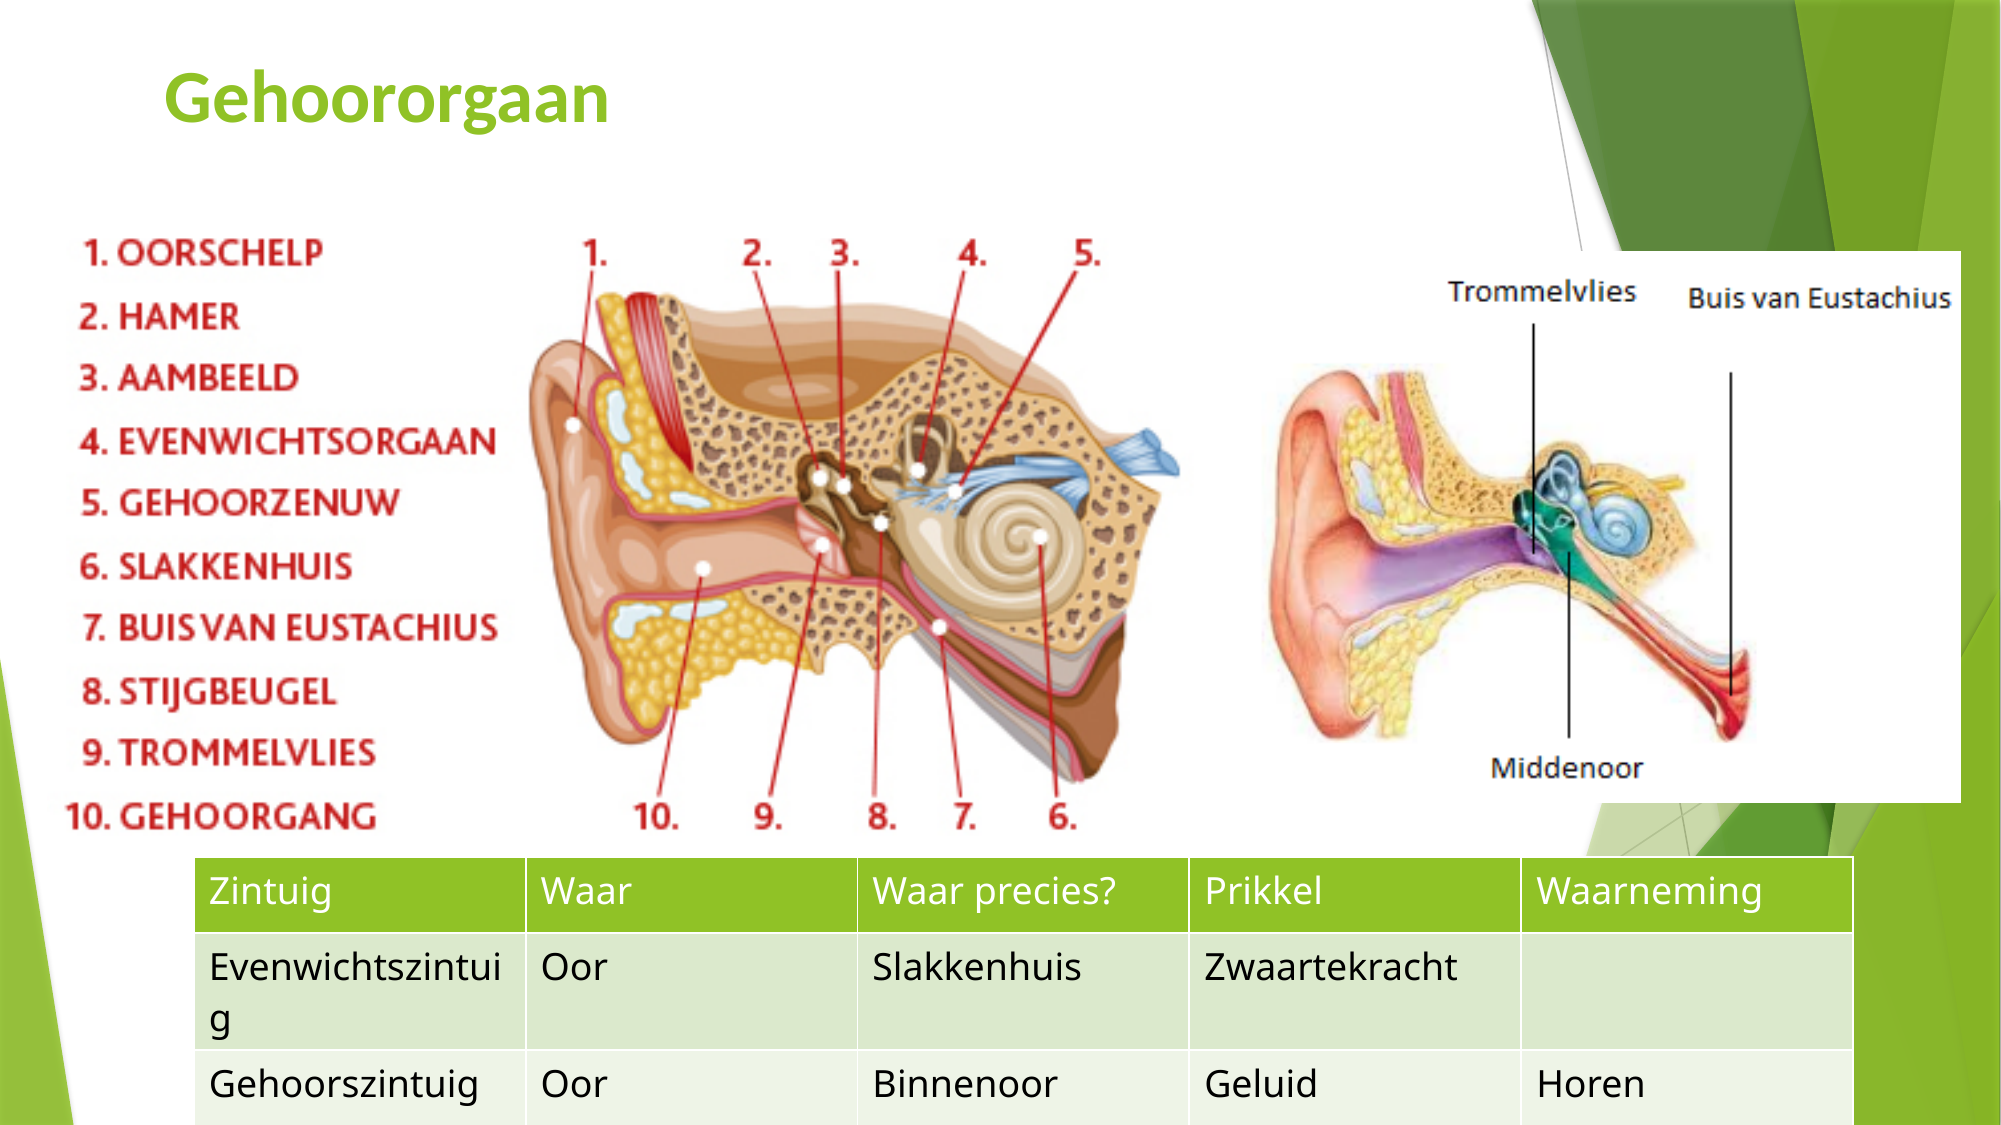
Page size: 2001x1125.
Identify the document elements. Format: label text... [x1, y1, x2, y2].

table_cell Horen [1522, 1051, 1852, 1125]
table_header Waarneming [1522, 858, 1852, 932]
title Gehoororgaan [149, 40, 1851, 186]
table_cell Gehoorszintuig [195, 1051, 525, 1125]
picture [1226, 250, 1961, 804]
table_cell Binnenoor [858, 1051, 1188, 1125]
table_cell Zwaartekracht [1190, 934, 1520, 1049]
table_cell Oor [527, 934, 857, 1049]
table_cell Slakkenhuis [858, 934, 1188, 1049]
table_cell [1522, 934, 1852, 1049]
table_header Waar precies? [858, 886, 1188, 932]
table_header Waar [527, 886, 857, 932]
table_header Zintuig [195, 886, 525, 932]
table_cell Geluid [1190, 1051, 1520, 1125]
table_cell Evenwichtszintuig [195, 934, 525, 1049]
table_header Prikkel [1190, 858, 1520, 932]
picture [46, 176, 1199, 878]
table_cell Oor [527, 1051, 857, 1125]
